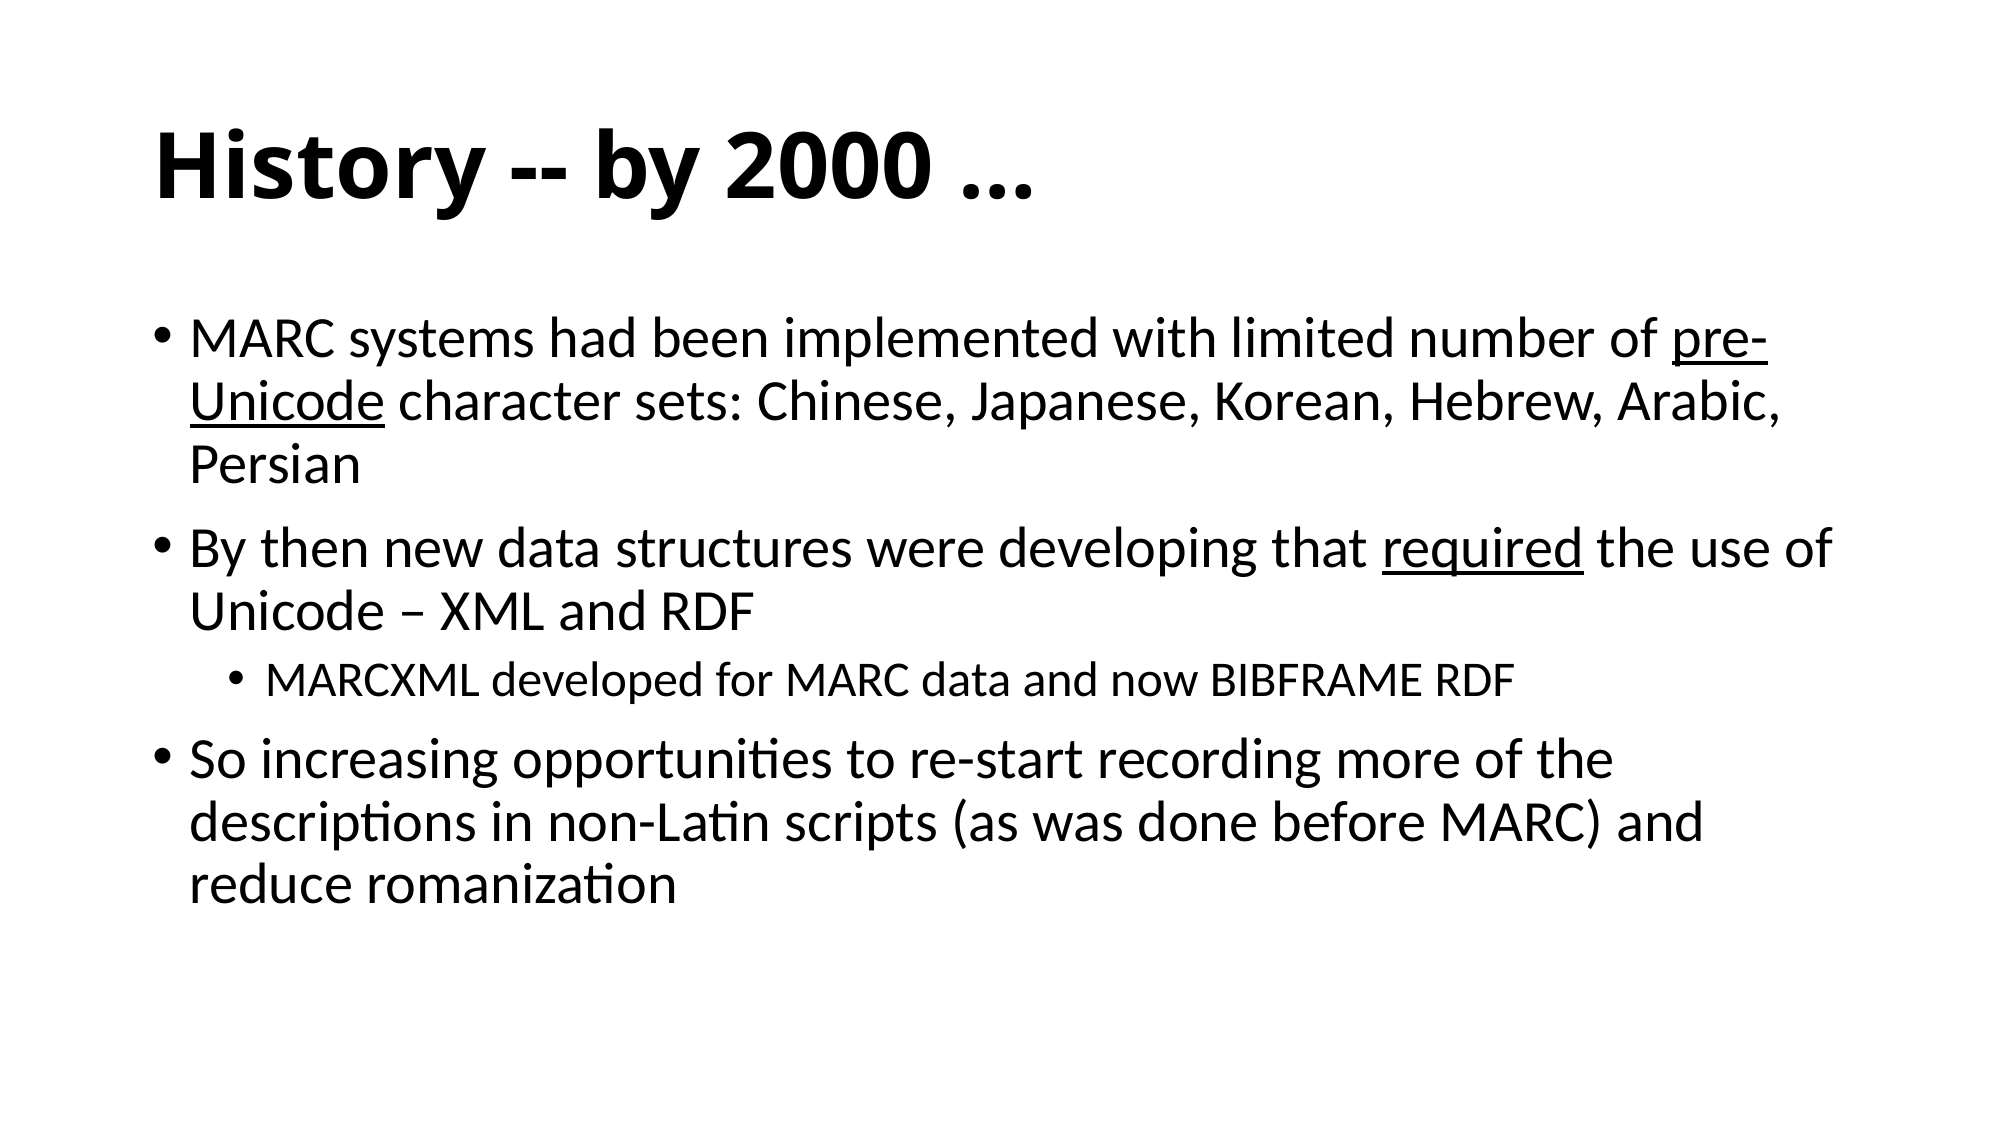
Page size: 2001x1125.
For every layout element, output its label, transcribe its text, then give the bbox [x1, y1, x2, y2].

title History -- by 2000 … [137, 59, 1863, 278]
list MARC systems had been implemented with limited number of pre-Unicode character sets: Chinese, Japanese, Korean, Hebrew, Arabic, Persian By then new data structures were developing that required the use of Unicode – XML and RDF MARCXML developed for MARC data and now BIBFRAME RDF So increasing opportunities to re-start recording more of the descriptions in non-Latin scripts (as was done before MARC) and reduce romanization [137, 299, 1863, 1014]
